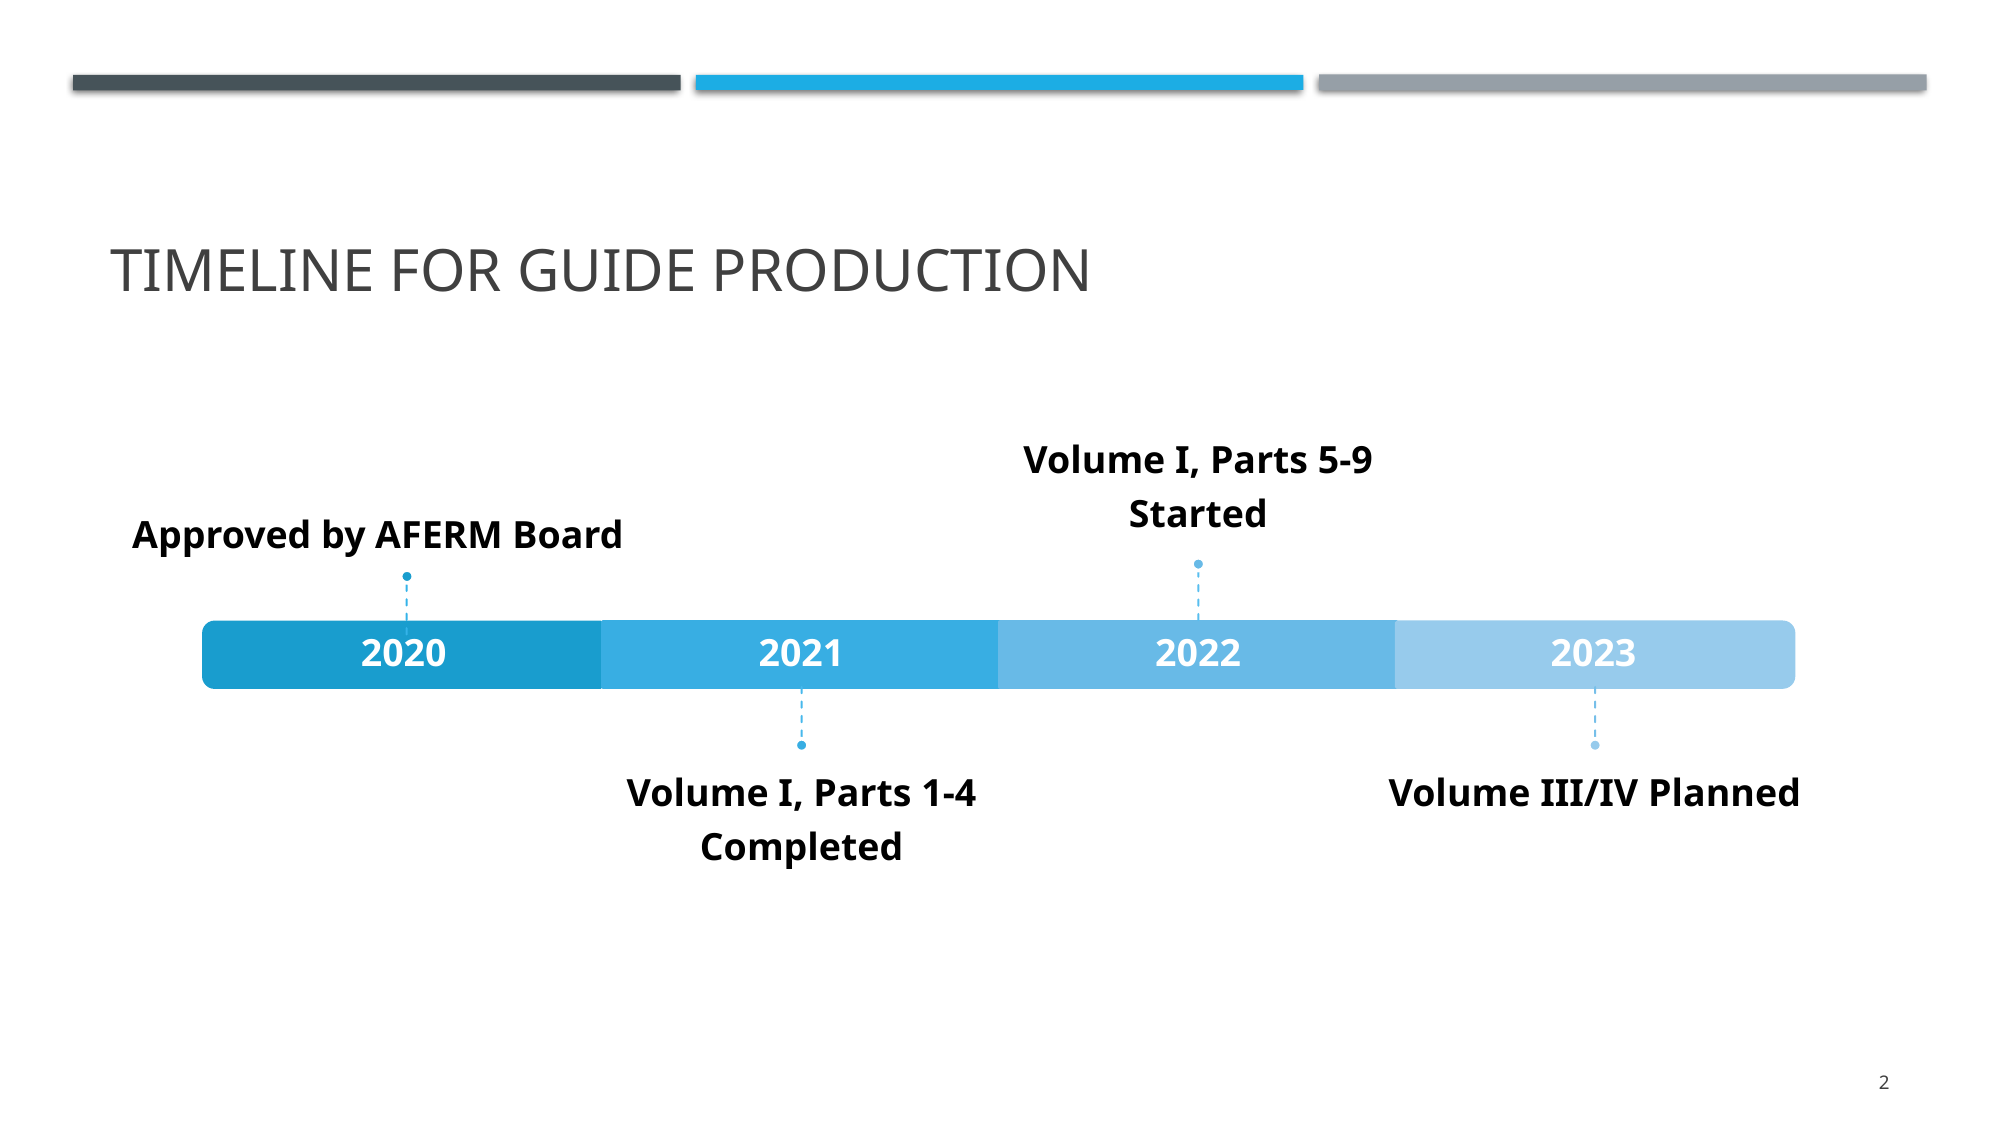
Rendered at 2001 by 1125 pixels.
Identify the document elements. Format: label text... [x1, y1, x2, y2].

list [73, 330, 1927, 979]
slide_number 2 [1732, 1053, 1905, 1114]
title Timeline for guide production [95, 115, 1905, 311]
